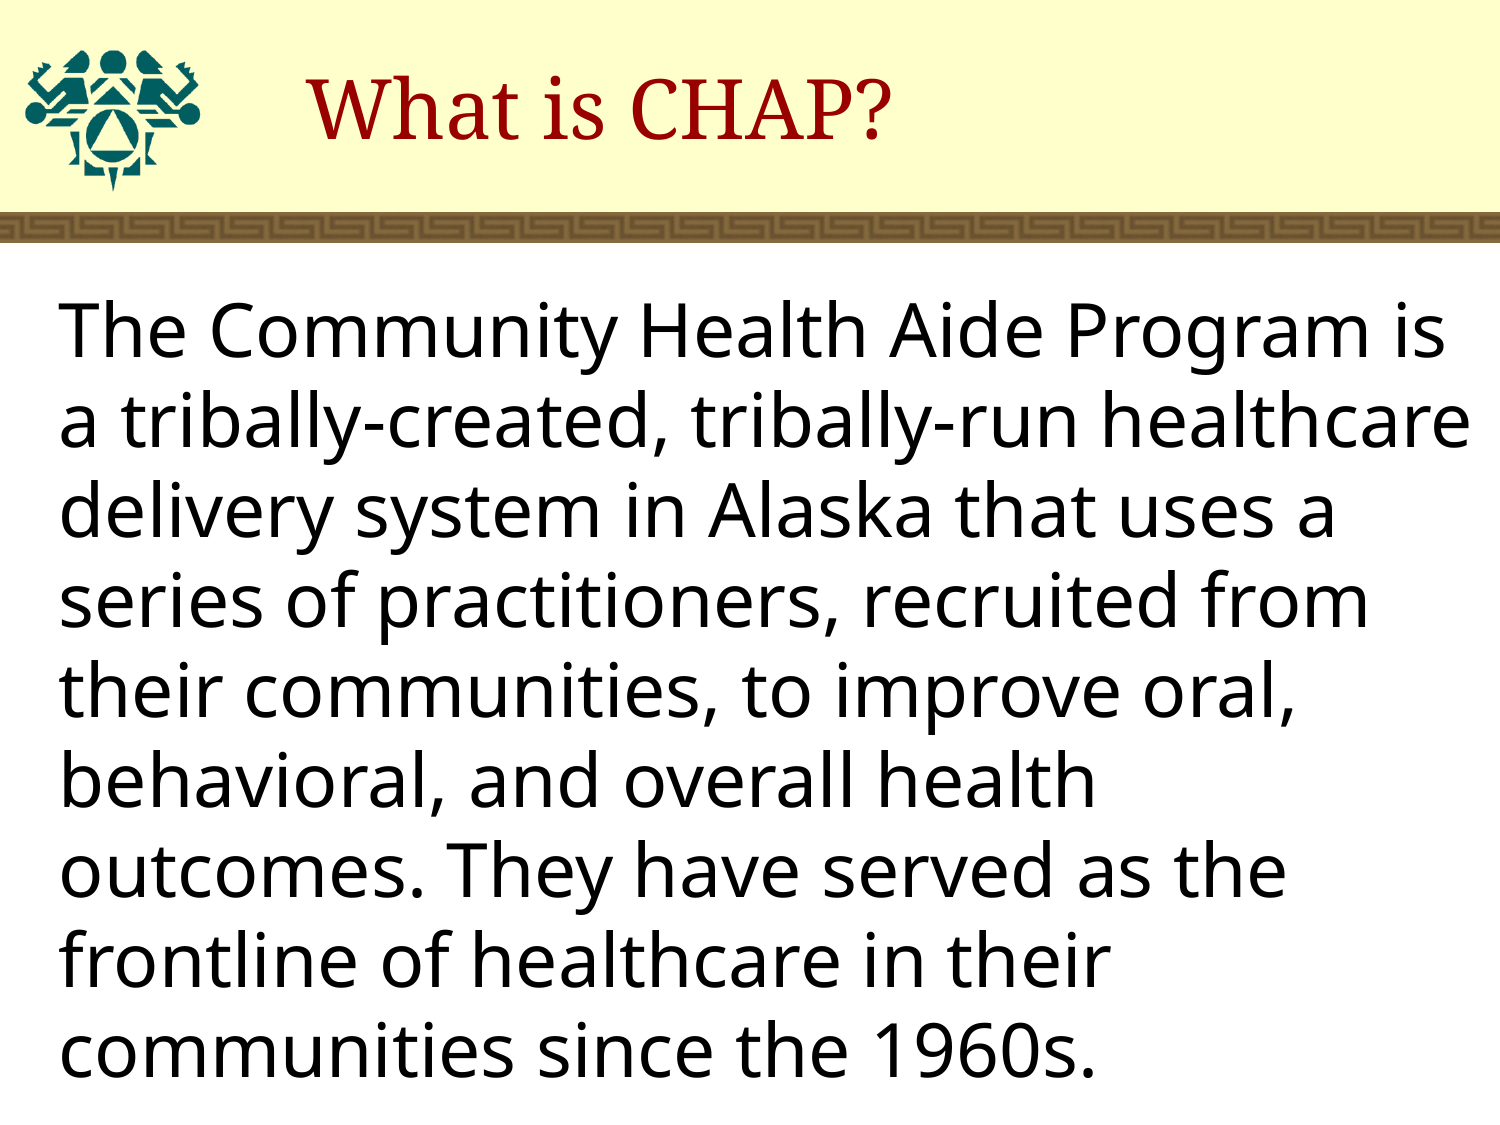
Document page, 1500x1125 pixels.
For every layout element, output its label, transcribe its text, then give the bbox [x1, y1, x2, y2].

picture [0, 212, 1500, 243]
title What is CHAP? [224, 12, 1426, 201]
picture [12, 37, 213, 206]
list The Community Health Aide Program is a tribally-created, tribally-run healthcare delivery system in Alaska that uses a series of practitioners, recruited from their communities, to improve oral, behavioral, and overall health outcomes. They have served as the frontline of healthcare in their communities since the 1960s. [43, 274, 1495, 1101]
